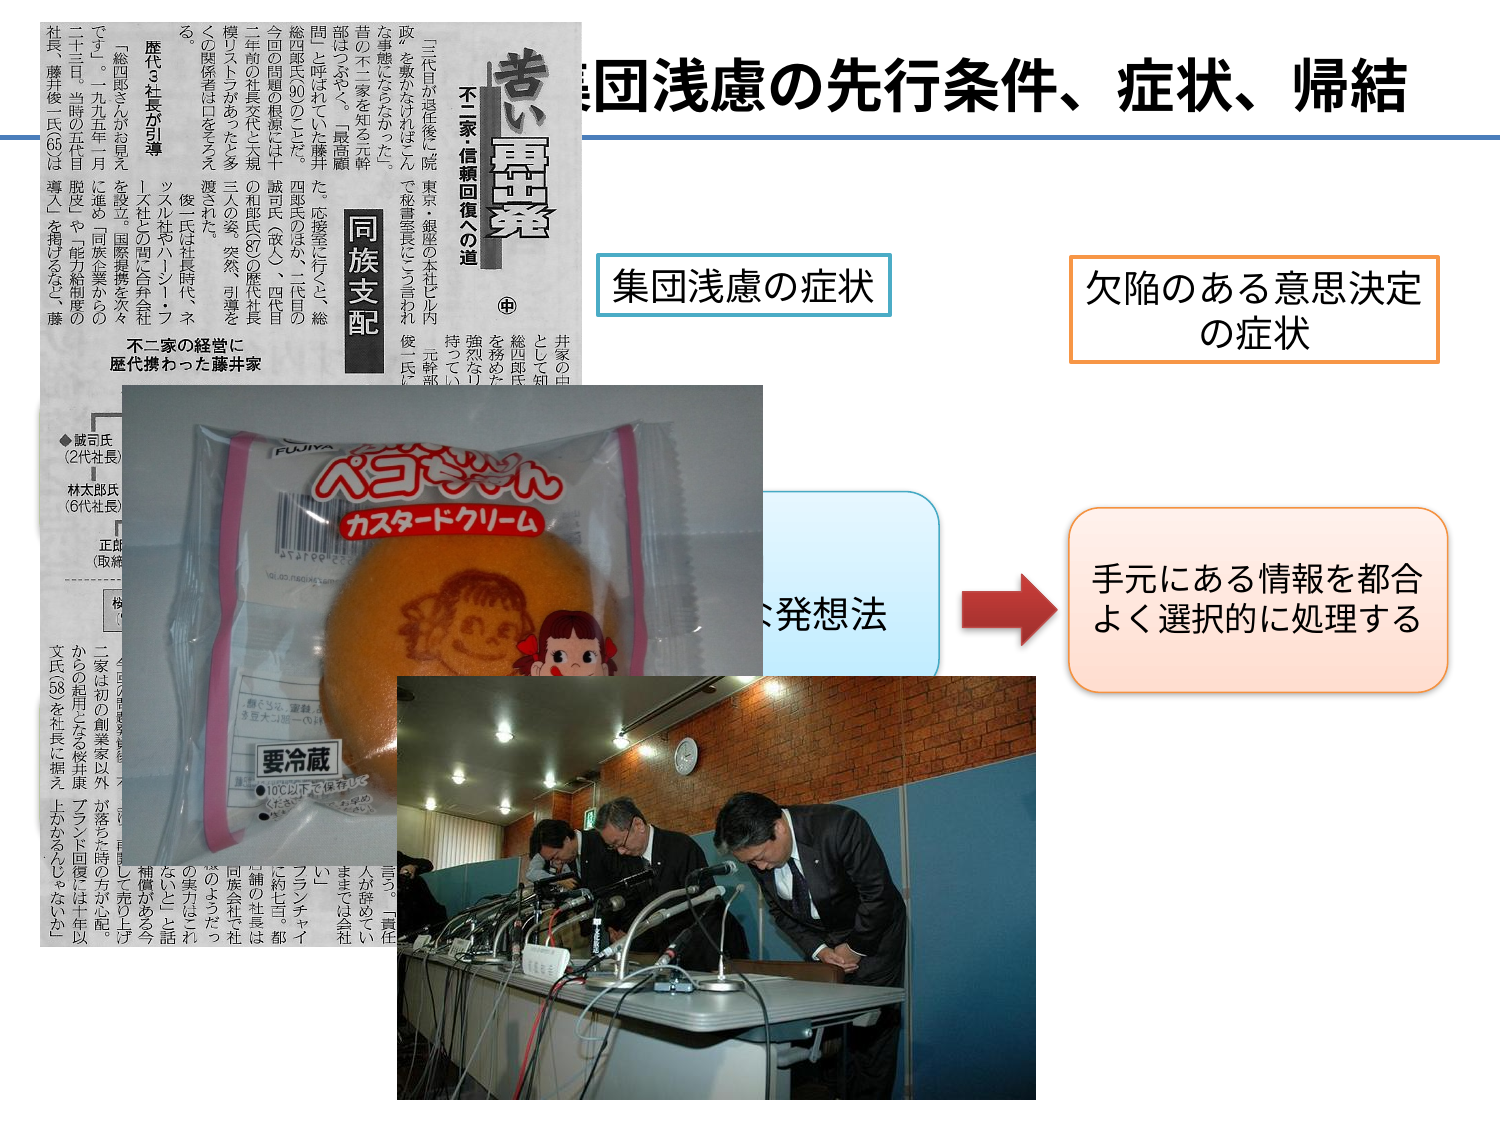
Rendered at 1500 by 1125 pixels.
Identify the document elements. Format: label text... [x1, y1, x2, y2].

picture [40, 21, 1036, 1100]
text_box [768, 491, 940, 674]
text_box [1068, 507, 1448, 693]
text_box P90 図4－1 集団浅慮の先行条件、症状、帰結 [587, 41, 1423, 127]
text_box 集団浅慮の症状 [596, 253, 892, 317]
text_box [961, 573, 1058, 646]
text_box 欠陥のある意思決定 の症状 [1069, 255, 1440, 364]
